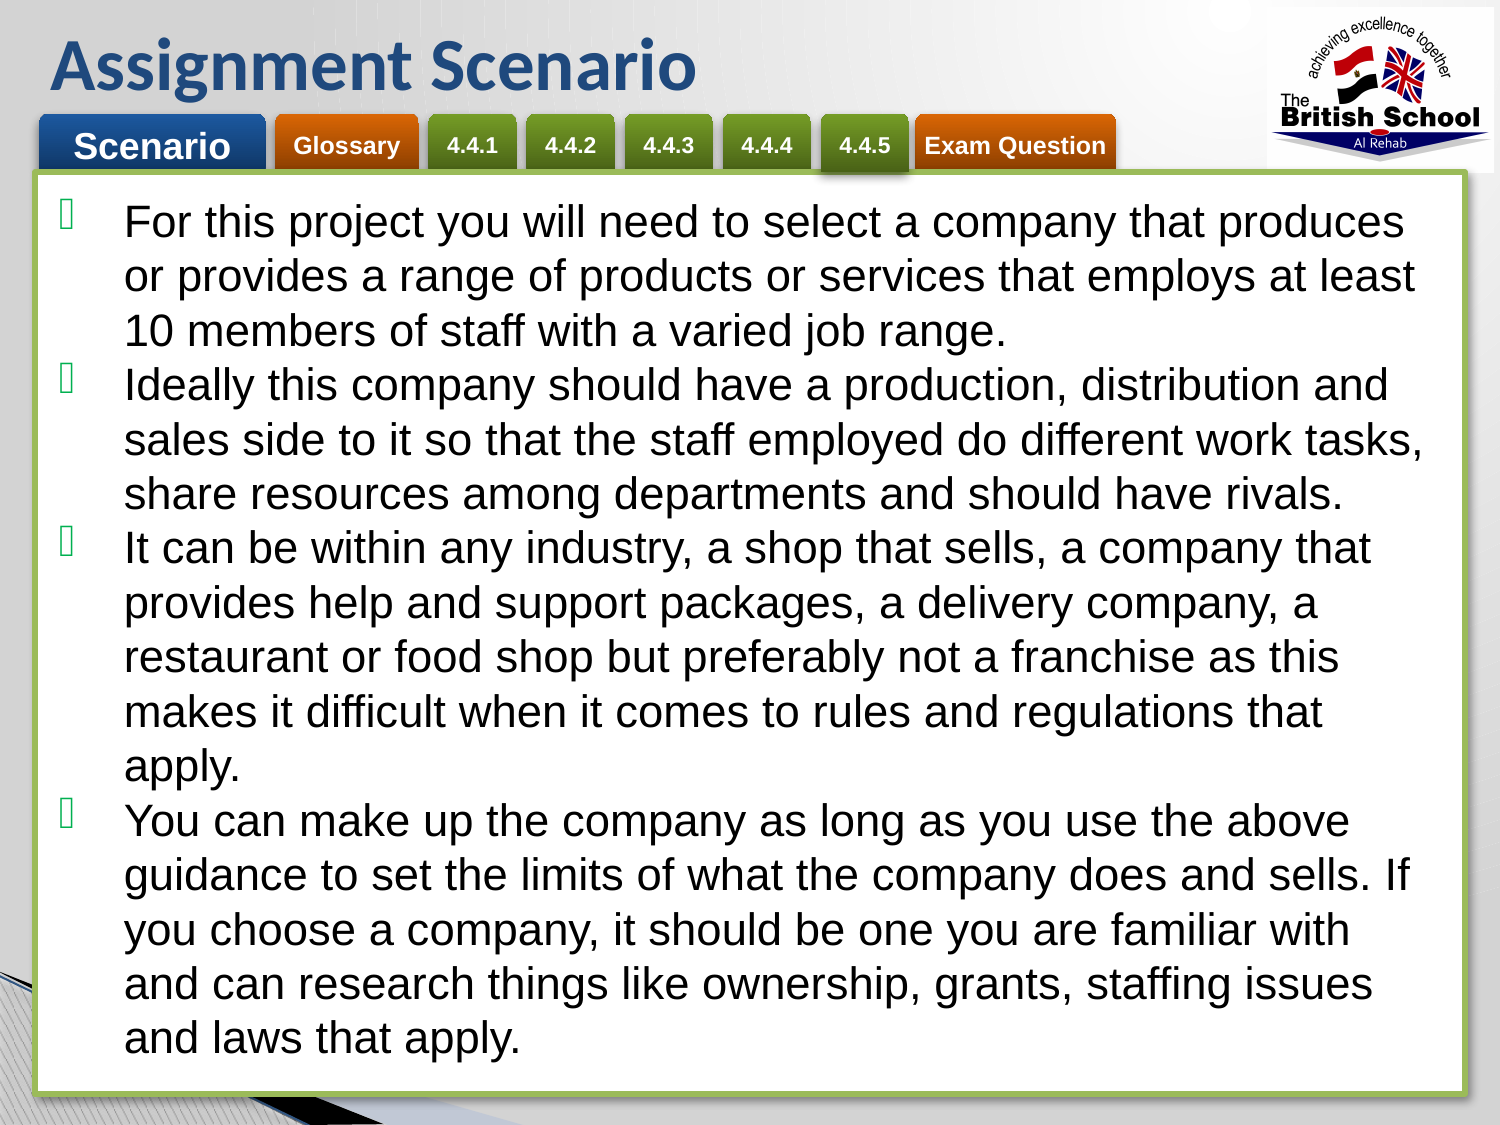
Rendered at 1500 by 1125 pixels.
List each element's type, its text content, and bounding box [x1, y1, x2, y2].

text_box For this project you will need to select a company that produces or provides a range of products or services that employs at least 10 members of staff with a varied job range. Ideally this company should have a production, distribution and sales side to it so that the staff employed do different work tasks, share resources among departments and should have rivals. It can be within any industry, a shop that sells, a company that provides help and support packages, a delivery company, a restaurant or food shop but preferably not a franchise as this makes it difficult when it comes to rules and regulations that apply. You can make up the company as long as you use the above guidance to set the limits of what the company does and sells. If you choose a company, it should be one you are familiar with and can research things like ownership, grants, staffing issues and laws that apply. [44, 184, 1447, 1071]
picture [1267, 7, 1495, 173]
title Assignment Scenario [35, 0, 1247, 122]
picture [281, 1114, 303, 1125]
